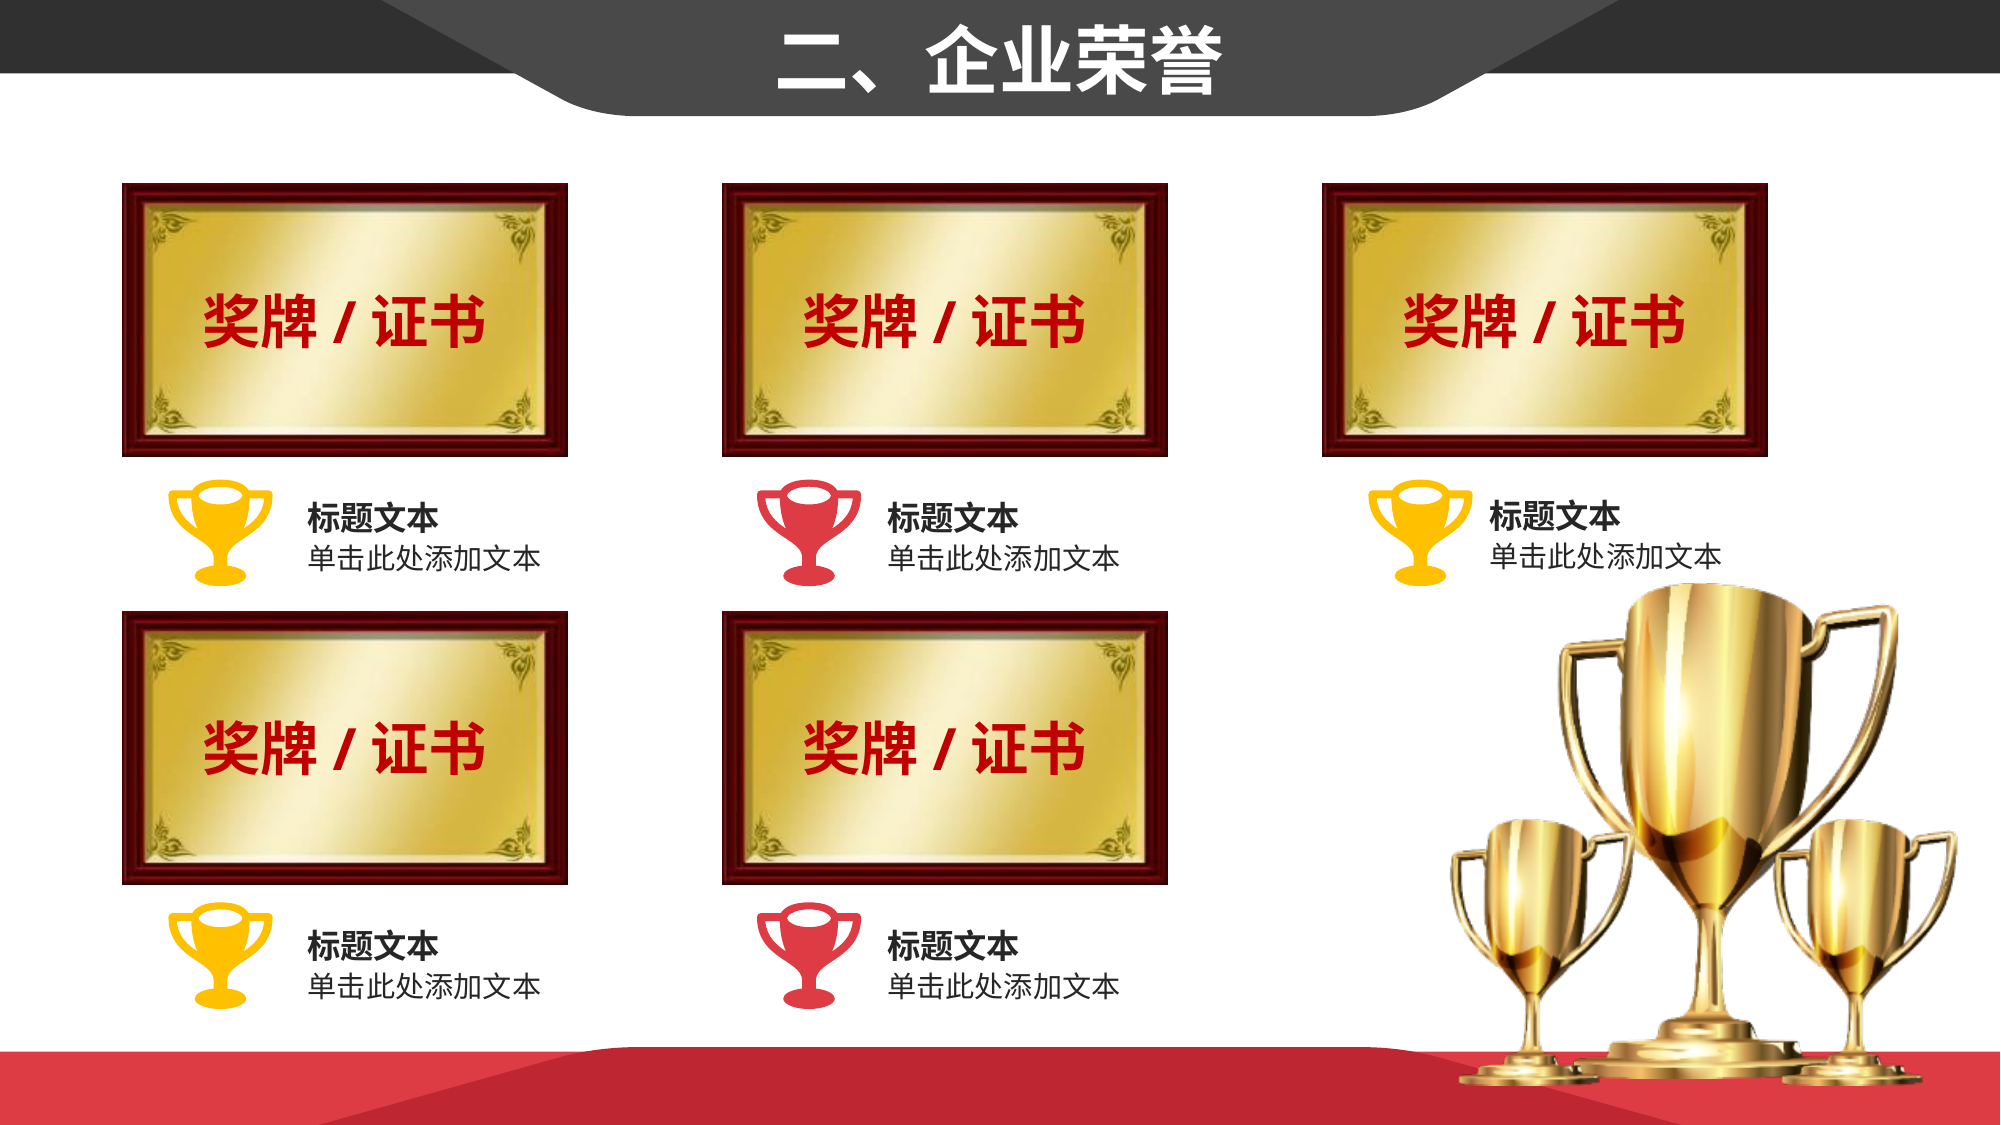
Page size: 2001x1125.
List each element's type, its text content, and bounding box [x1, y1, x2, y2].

text_box [1487, 0, 2000, 74]
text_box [722, 183, 1168, 457]
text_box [0, 1047, 2000, 1125]
text_box 二、企业荣誉 [760, 5, 1240, 111]
picture [1430, 554, 1967, 1086]
text_box [168, 902, 273, 1010]
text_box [122, 611, 568, 885]
text_box [168, 479, 273, 587]
text_box [0, 0, 514, 74]
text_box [122, 183, 568, 457]
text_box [722, 611, 1168, 885]
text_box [1368, 479, 1740, 587]
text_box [871, 490, 1138, 584]
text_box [291, 490, 558, 584]
text_box [756, 479, 862, 587]
text_box [756, 902, 862, 1010]
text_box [291, 917, 558, 1012]
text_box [871, 917, 1138, 1012]
text_box [381, 0, 1619, 117]
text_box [1322, 183, 1768, 457]
